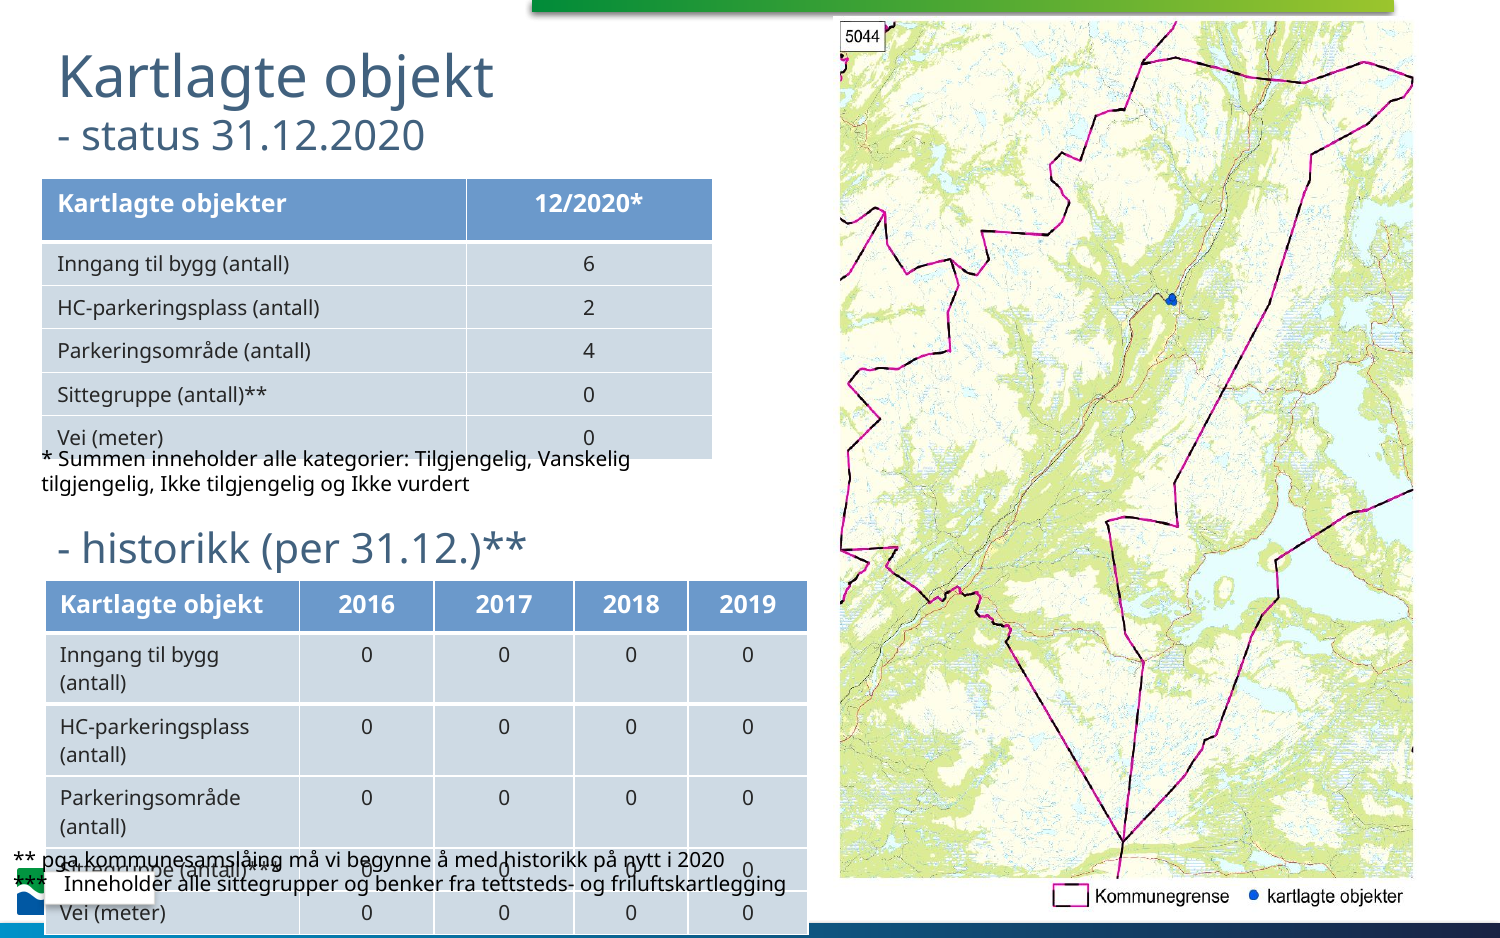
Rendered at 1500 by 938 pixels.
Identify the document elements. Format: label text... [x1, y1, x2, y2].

table_cell Vei (meter) [42, 416, 466, 438]
text_box - historikk (per 31.12.)** [42, 496, 828, 580]
table_cell 0 [575, 635, 687, 702]
table_header 2019 [689, 581, 807, 631]
table_cell 0 [435, 635, 573, 702]
table_cell Sittegruppe (antall)** [42, 373, 466, 415]
text_box Kartlagte objekt - status 31.12.2020 [42, 24, 828, 167]
table_cell 0 [300, 777, 433, 838]
table_cell 0 [689, 777, 807, 847]
table_cell 0 [300, 706, 433, 775]
table_cell 0 [689, 635, 807, 702]
table_header Kartlagte objekter [42, 179, 466, 240]
table_cell 0 [300, 635, 433, 702]
table_cell 0 [435, 904, 573, 934]
table_header 12/2020* [467, 179, 712, 240]
table_cell 0 [435, 777, 573, 838]
table_cell 0 [467, 416, 712, 459]
table_cell 0 [467, 373, 712, 415]
table_cell HC-parkeringsplass (antall) [46, 706, 299, 775]
table_cell 2 [467, 286, 712, 328]
table_header Kartlagte objekt [46, 581, 299, 631]
table_cell Inngang til bygg (antall) [42, 244, 466, 285]
table_cell 0 [575, 706, 687, 775]
table_cell 4 [467, 329, 712, 372]
table_cell 0 [802, 849, 807, 890]
table_cell 0 [575, 904, 687, 934]
table_cell Parkeringsområde (antall) [42, 329, 466, 372]
text_box * Summen inneholder alle kategorier: Tilgjengelig, Vanskelig tilgjengelig, Ikke tilgjengelig og Ikke vurdert [26, 438, 711, 504]
table_cell 0 [300, 904, 433, 934]
table_header 2017 [435, 581, 573, 631]
table_cell 0 [689, 706, 807, 775]
picture [833, 16, 1419, 913]
table_cell 6 [467, 244, 712, 285]
table_cell Inngang til bygg (antall) [46, 635, 299, 702]
table_header 2016 [300, 581, 433, 631]
table_cell 0 [689, 892, 807, 934]
table_cell HC-parkeringsplass (antall) [42, 286, 466, 328]
table_header 2018 [575, 581, 687, 631]
table_cell 0 [575, 777, 687, 838]
table_cell Vei (meter) [46, 904, 299, 934]
table_cell Parkeringsområde (antall) [46, 777, 299, 838]
text_box ** pga kommunesamslåing må vi begynne å med historikk på nytt i 2020 *** Inneholder alle sittegrupper og benker fra tettsteds- og friluftskartlegging [0, 838, 802, 904]
table_cell 0 [435, 706, 573, 775]
